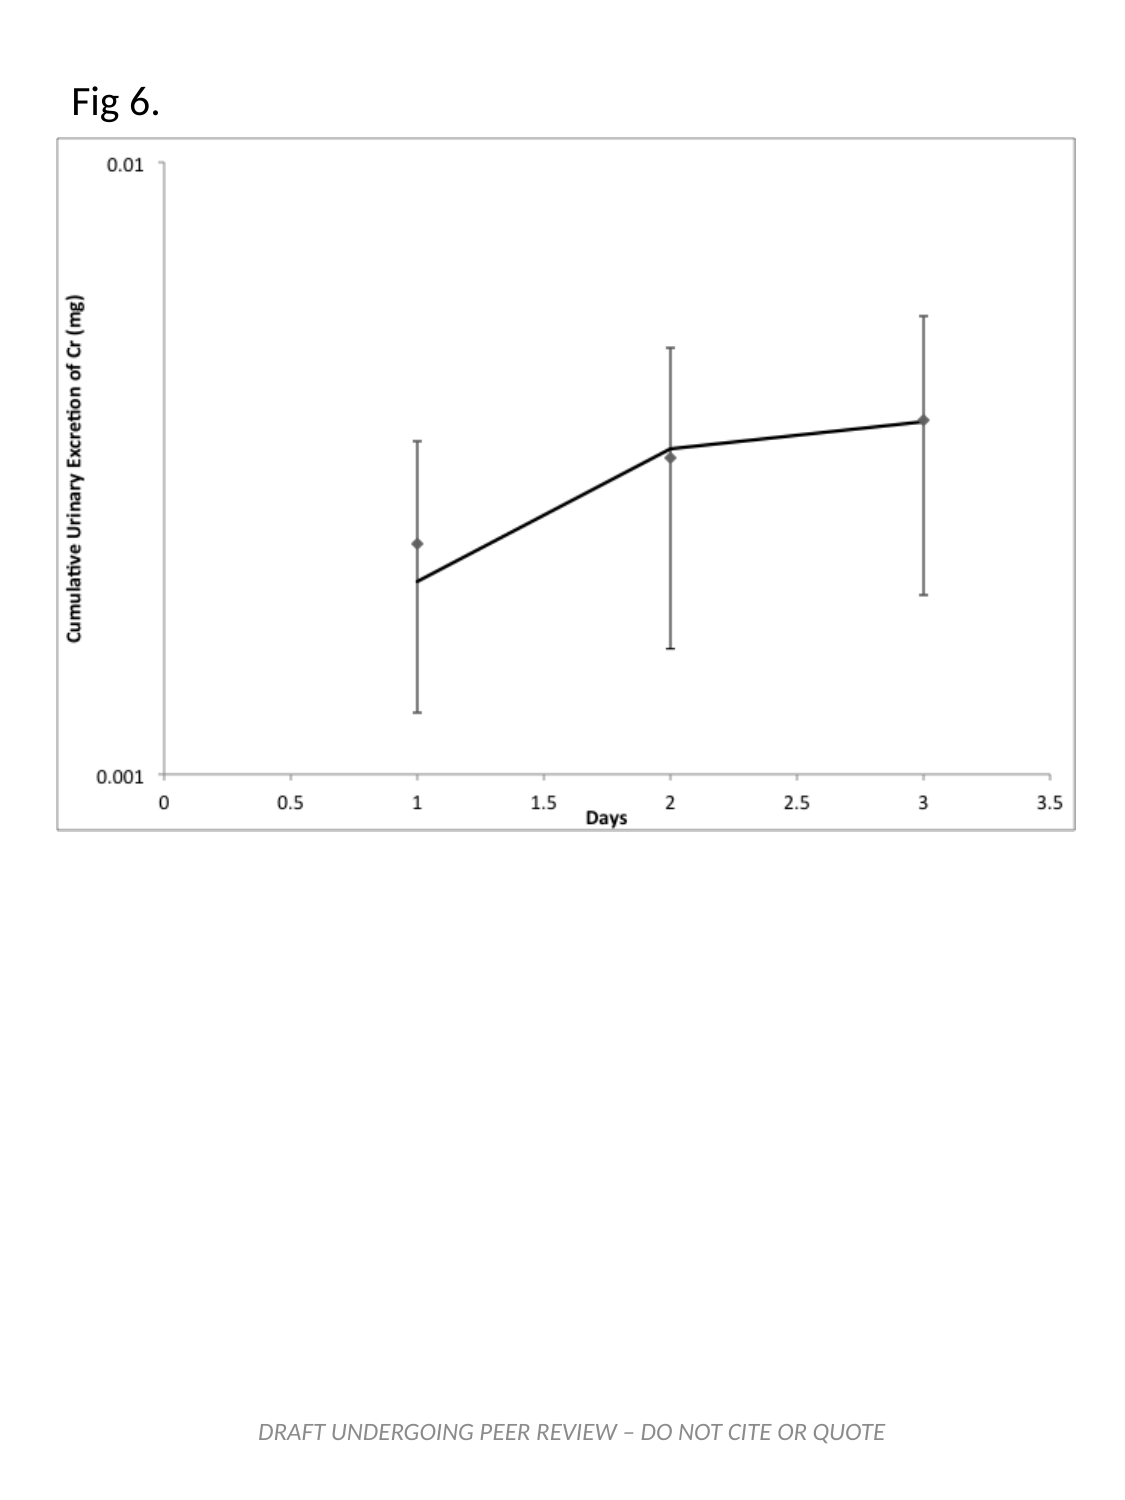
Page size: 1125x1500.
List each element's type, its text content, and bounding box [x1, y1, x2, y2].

title Fig 6. [56, 60, 1069, 135]
footer DRAFT UNDERGOING PEER REVIEW – DO NOT CITE OR QUOTE [205, 1390, 939, 1471]
picture [55, 137, 1076, 832]
